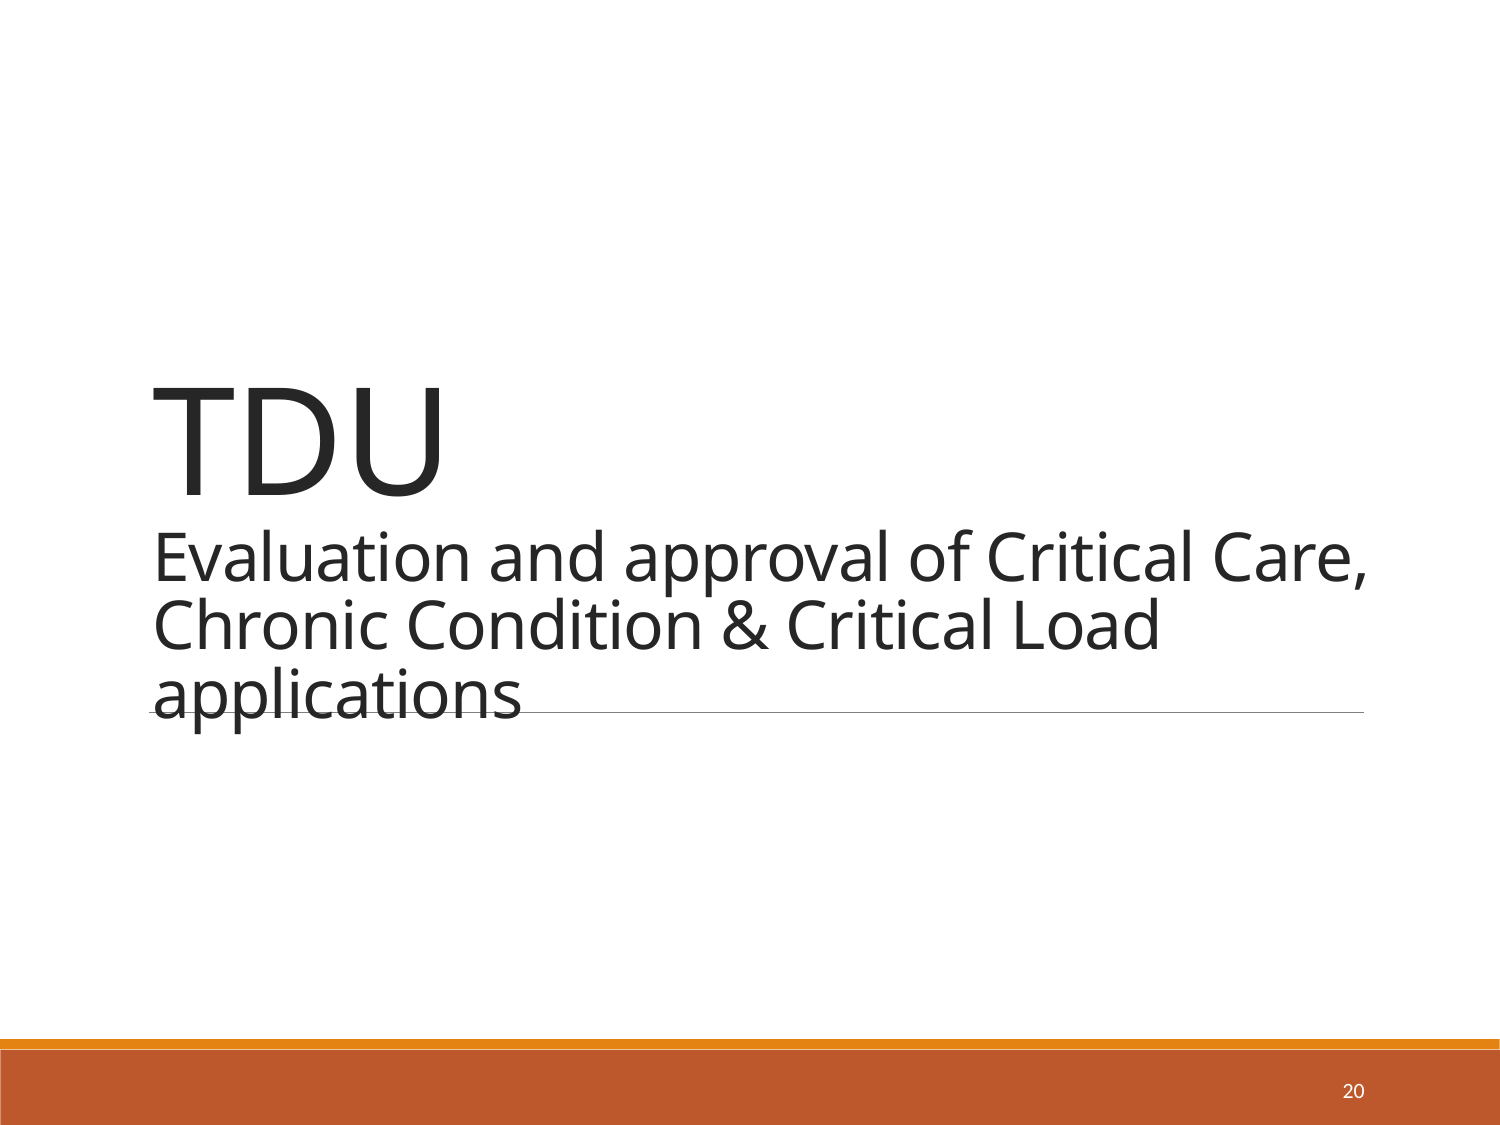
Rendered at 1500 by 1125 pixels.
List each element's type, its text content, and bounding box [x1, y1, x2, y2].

title TDU Evaluation and approval of Critical Care, Chronic Condition & Critical Load applications [137, 212, 1413, 750]
slide_number 20 [1218, 1059, 1380, 1120]
